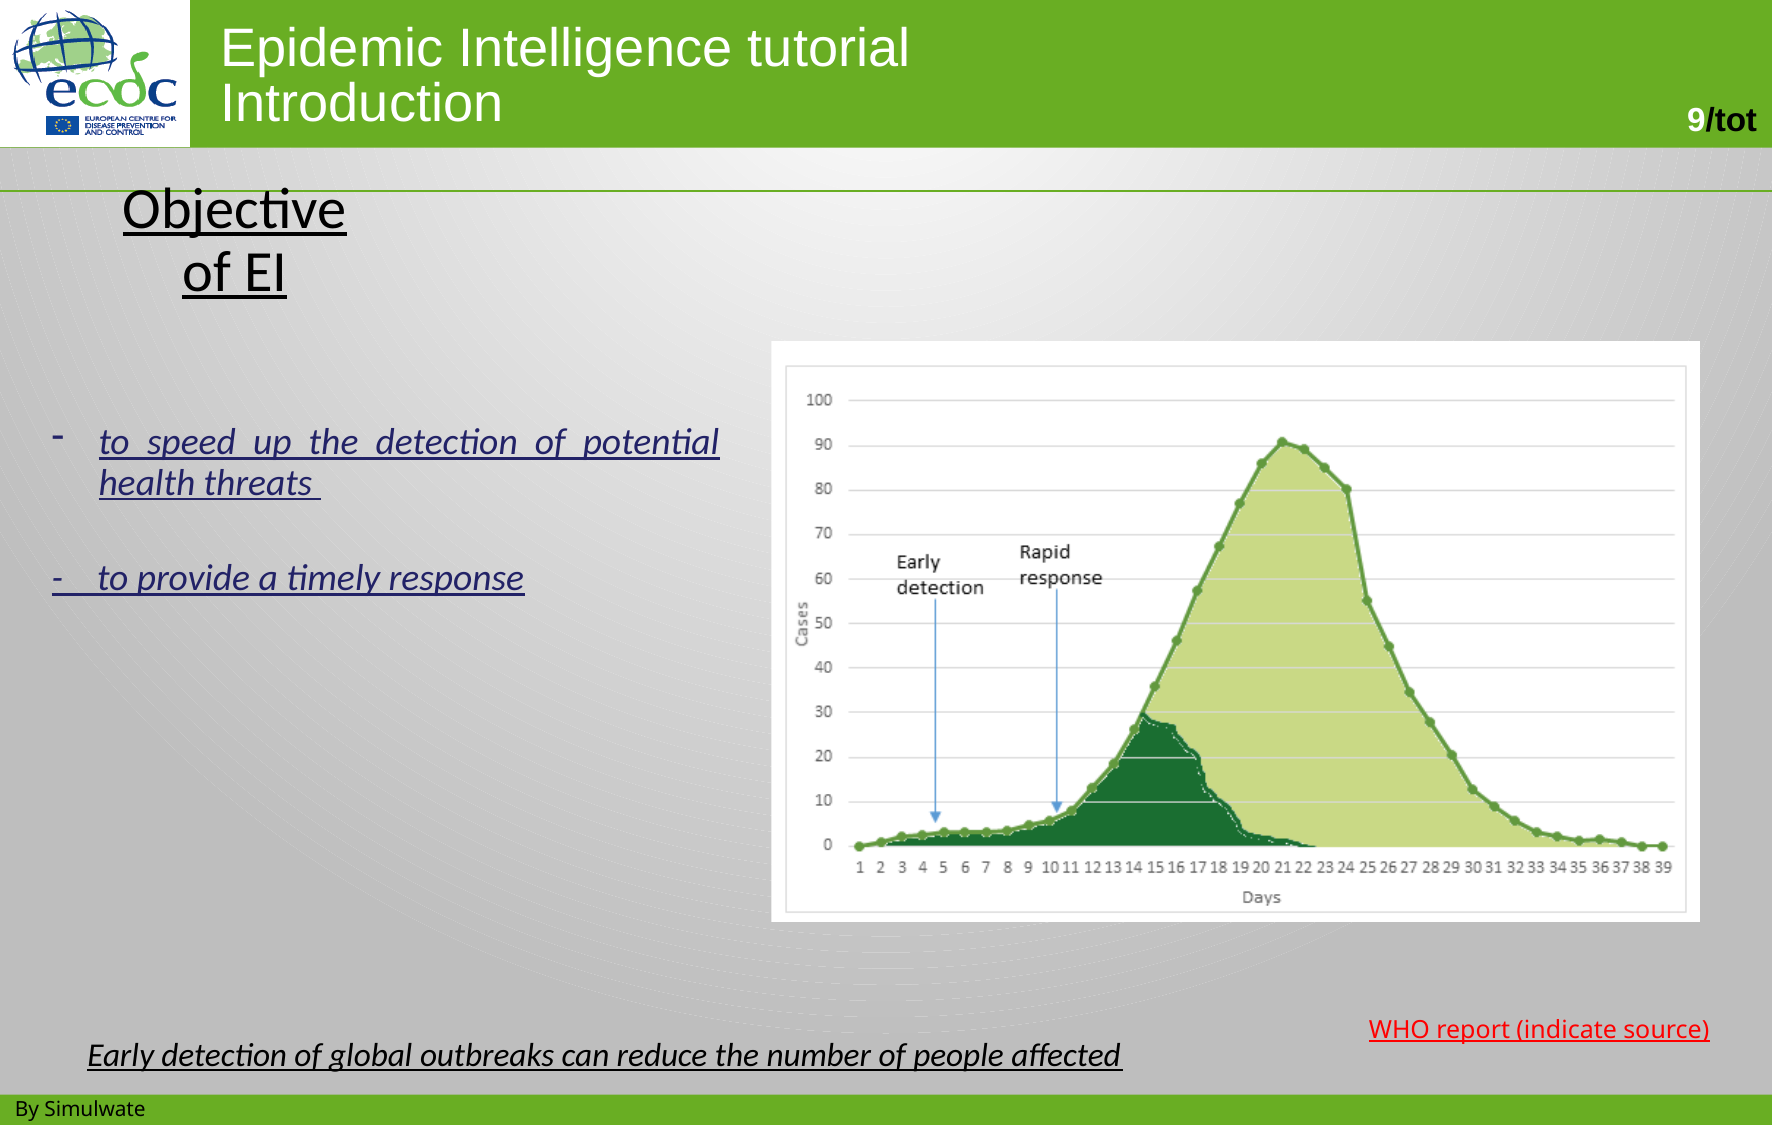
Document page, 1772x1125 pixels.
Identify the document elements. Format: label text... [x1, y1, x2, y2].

picture [0, 0, 190, 147]
picture [770, 340, 1701, 922]
text_box Early detection of global outbreaks can reduce the number of people affected [36, 1030, 1174, 1082]
text_box Objective of EI [83, 170, 387, 312]
text_box to speed up the detection of potential health threats - to provide a timely response [36, 414, 735, 607]
text_box WHO report (indicate source) [1269, 1009, 1772, 1052]
